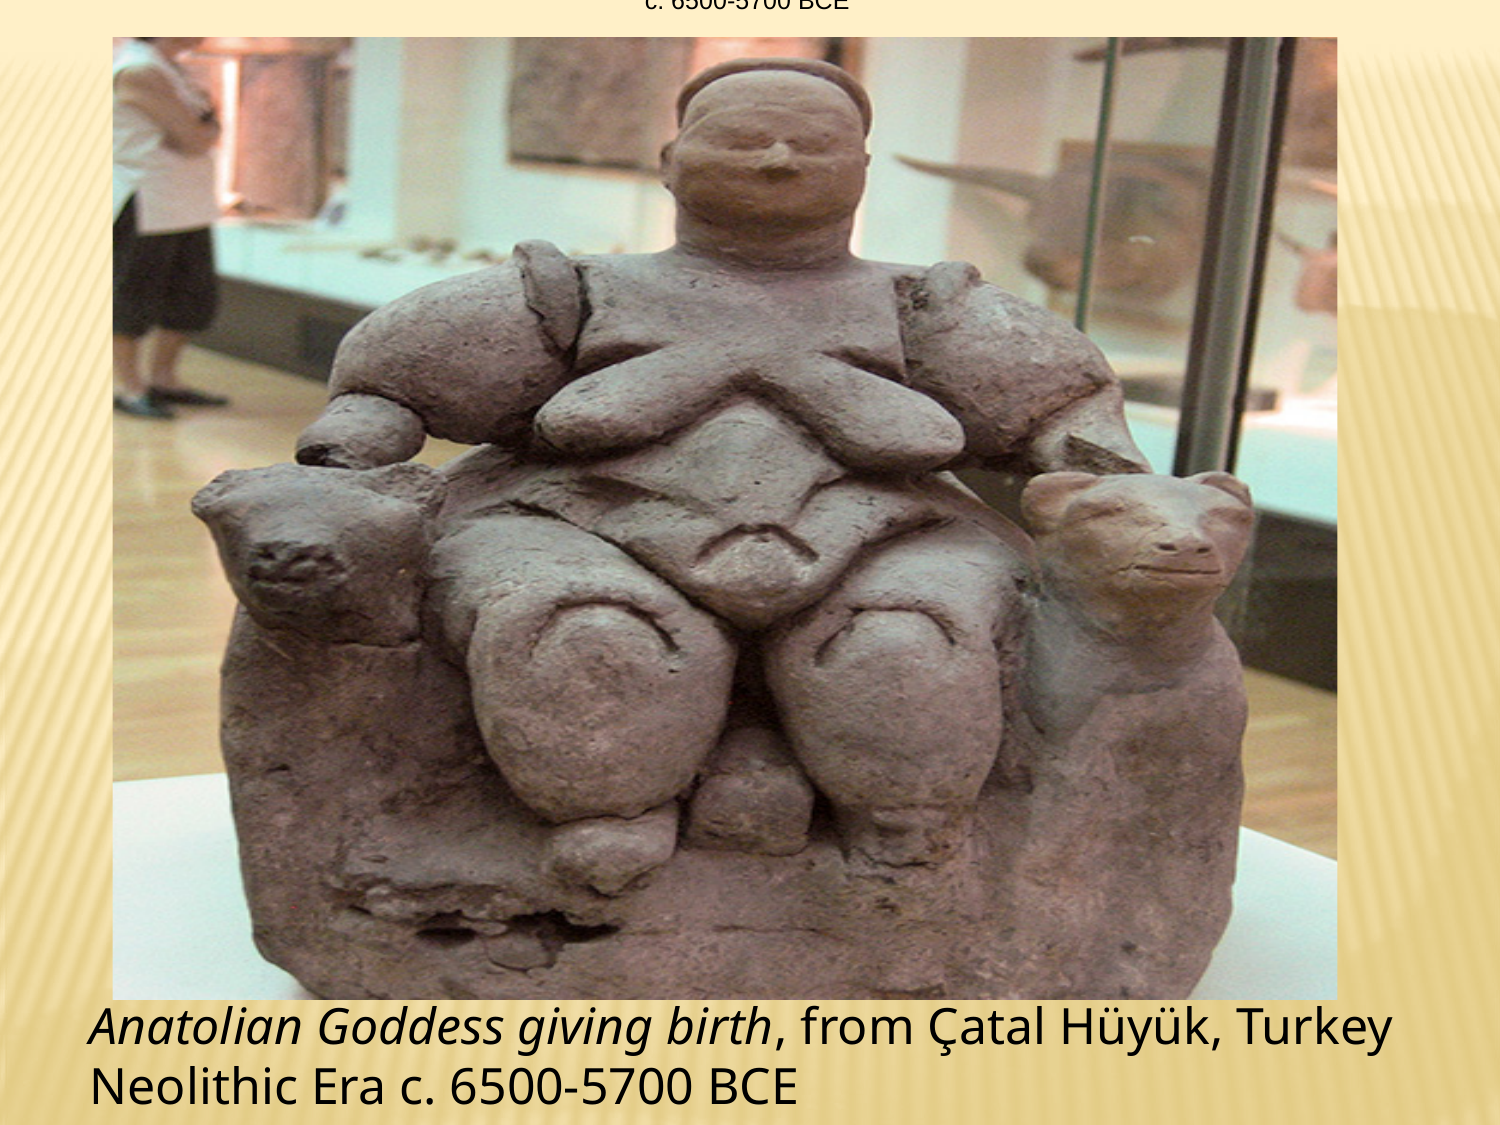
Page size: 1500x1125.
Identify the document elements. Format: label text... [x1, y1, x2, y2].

picture [112, 37, 1338, 1001]
text_box c. 6500-5700 BCE [629, 0, 871, 23]
text_box Anatolian Goddess giving birth, from Çatal Hüyük, Turkey Neolithic Era c. 6500-5700 BCE [74, 987, 1500, 1125]
